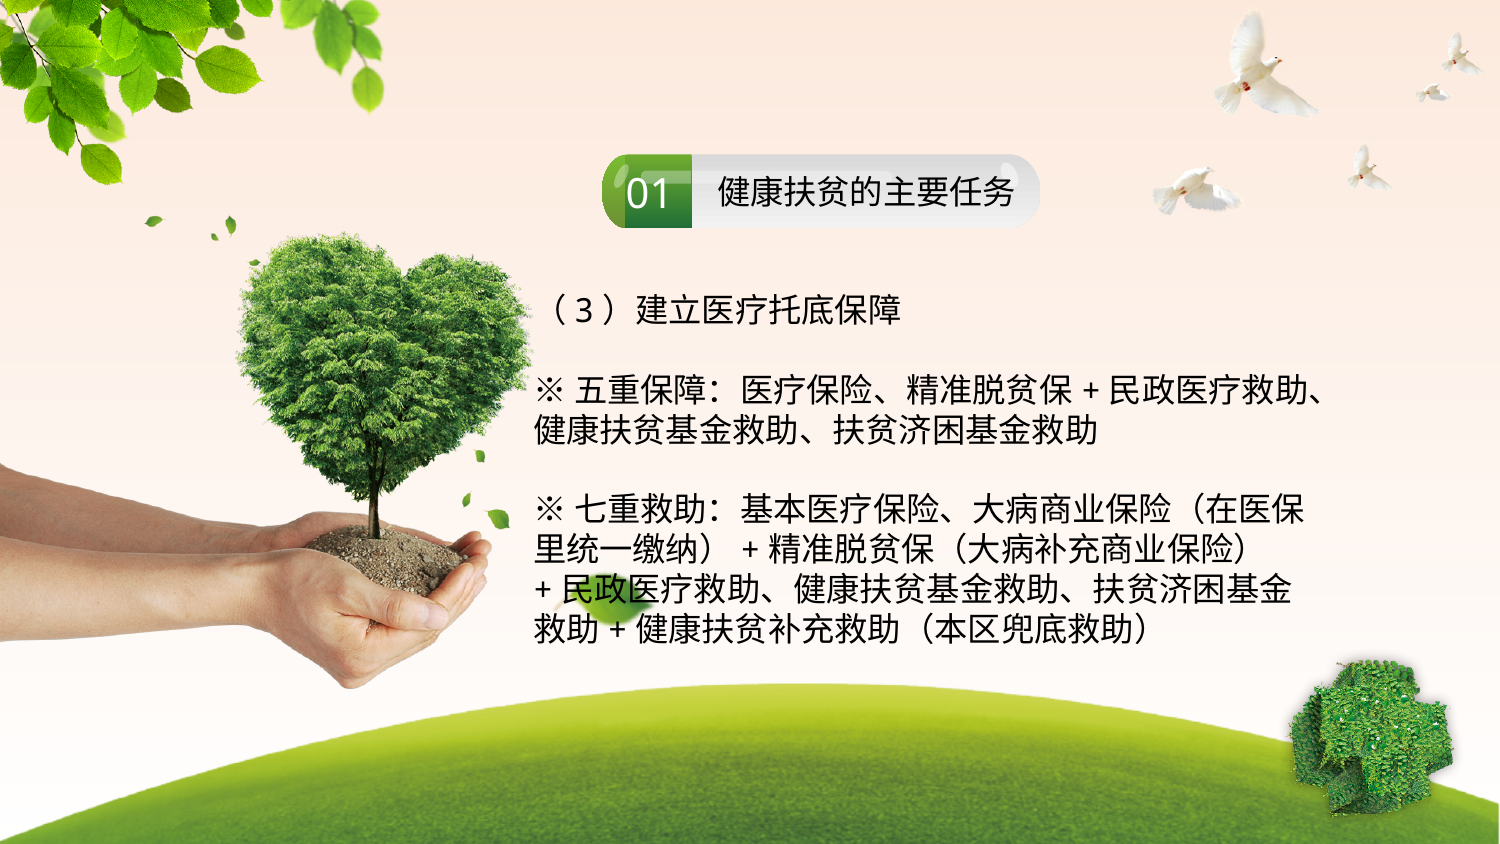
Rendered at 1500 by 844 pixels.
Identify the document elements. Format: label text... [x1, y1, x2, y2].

text_box （3）建立医疗托底保障 ※五重保障：医疗保险、精准脱贫保+民政医疗救助、健康扶贫基金救助、扶贫济困基金救助 ※七重救助：基本医疗保险、大病商业保险（在医保里统一缴纳）+精准脱贫保（大病补充商业保险）+民政医疗救助、健康扶贫基金救助、扶贫济困基金救助+健康扶贫补充救助（本区兜底救助） [518, 281, 1330, 776]
picture [1128, 0, 1500, 284]
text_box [601, 154, 1041, 229]
picture [0, 0, 1500, 844]
